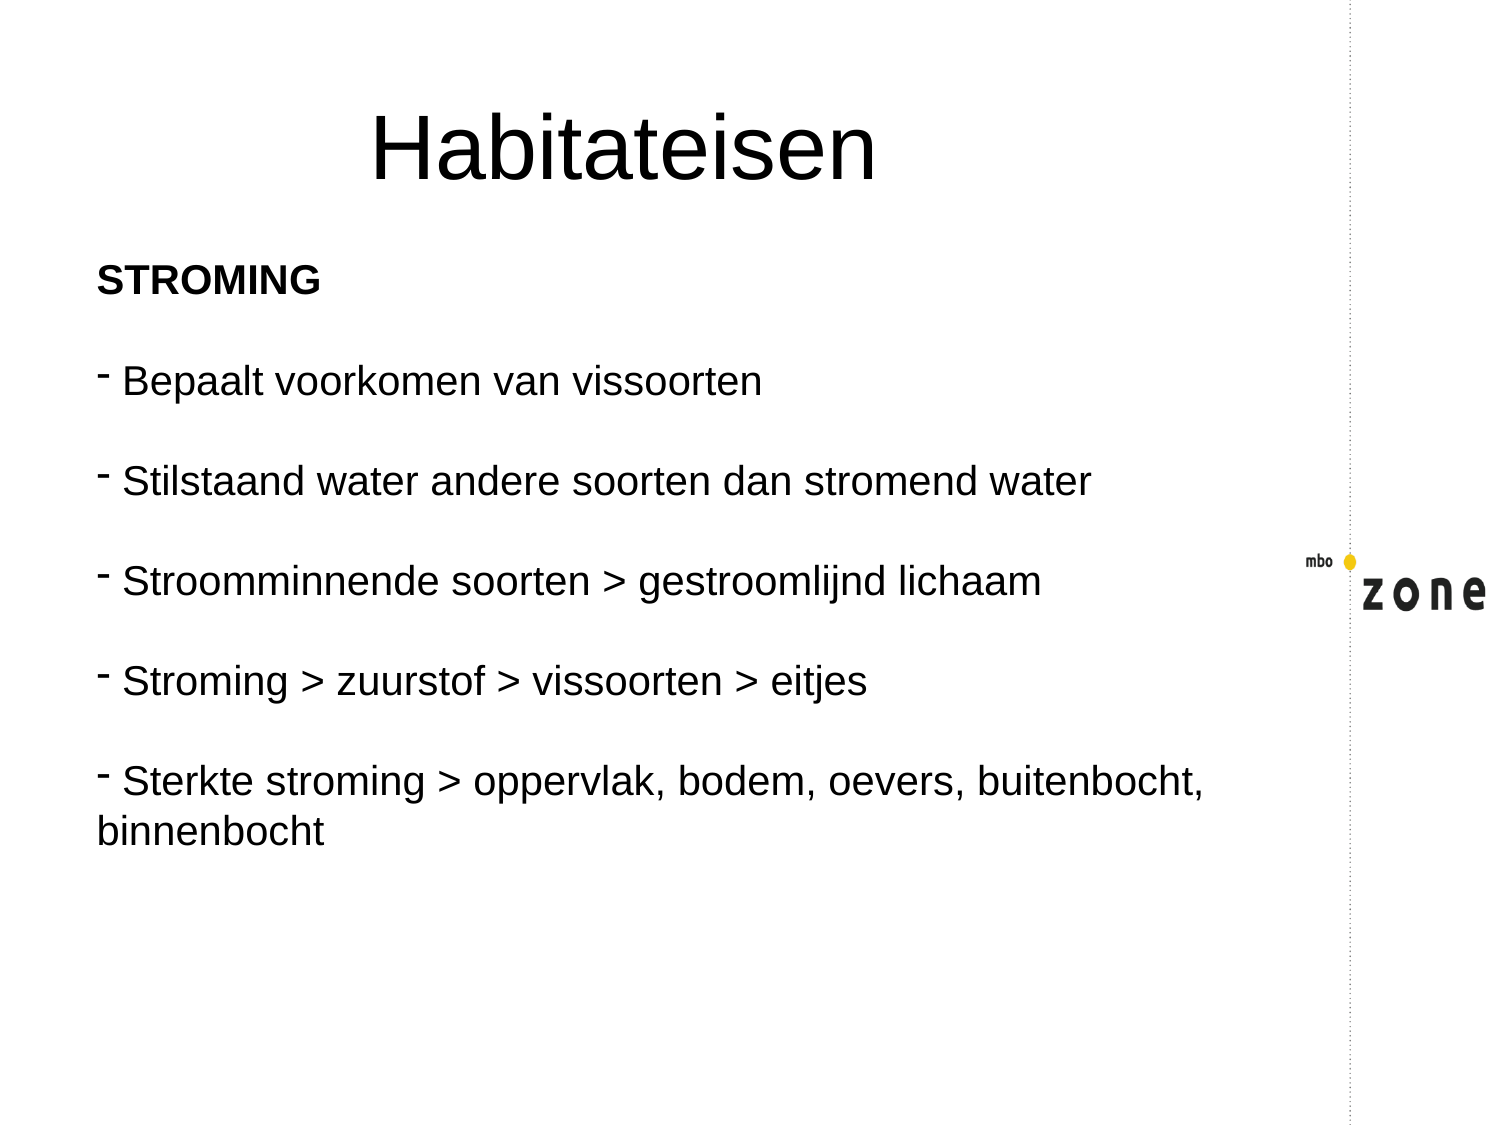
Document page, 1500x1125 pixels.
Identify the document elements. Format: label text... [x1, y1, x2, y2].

text_box STROMING Bepaalt voorkomen van vissoorten Stilstaand water andere soorten dan stromend water Stroomminnende soorten > gestroomlijnd lichaam Stroming > zuurstof > vissoorten > eitjes Sterkte stroming > oppervlak, bodem, oevers, buitenbocht, binnenbocht [81, 246, 1407, 962]
picture [1197, 0, 1500, 1125]
text_box Habitateisen [0, 66, 1235, 219]
